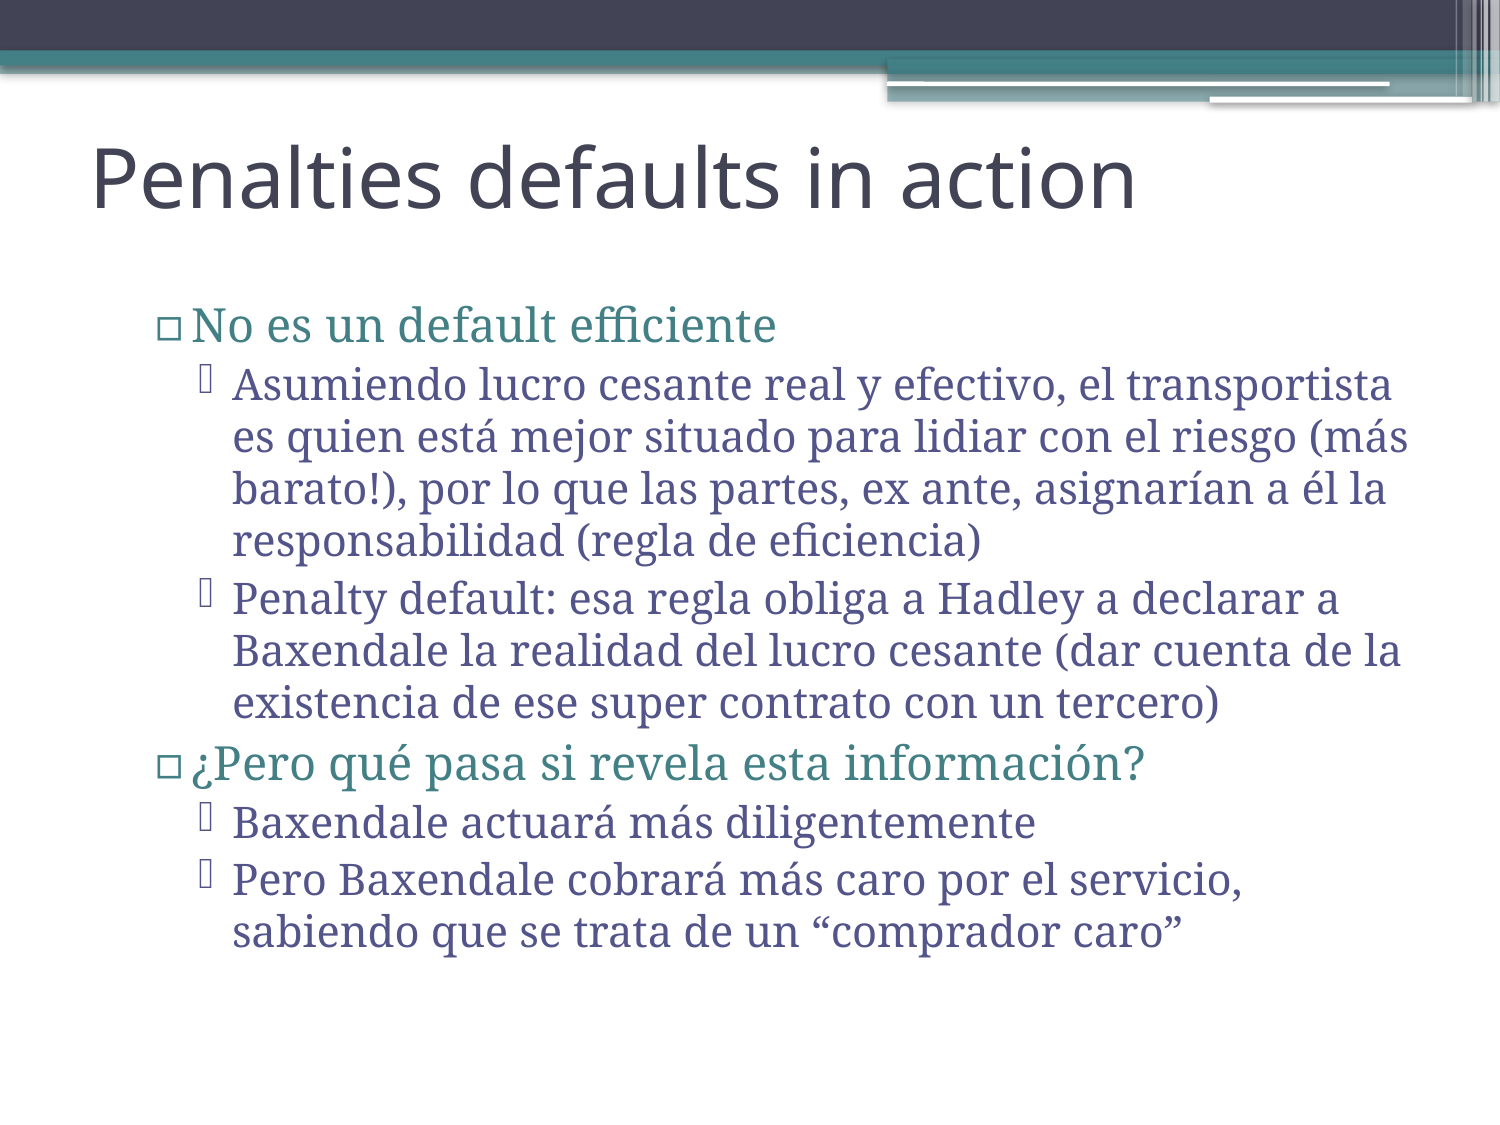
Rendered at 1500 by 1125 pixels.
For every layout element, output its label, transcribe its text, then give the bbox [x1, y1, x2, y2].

list No es un default efficiente Asumiendo lucro cesante real y efectivo, el transportista es quien está mejor situado para lidiar con el riesgo (más barato!), por lo que las partes, ex ante, asignarían a él la responsabilidad (regla de eficiencia) Penalty default: esa regla obliga a Hadley a declarar a Baxendale la realidad del lucro cesante (dar cuenta de la existencia de ese super contrato con un tercero) ¿Pero qué pasa si revela esta información? Baxendale actuará más diligentemente Pero Baxendale cobrará más caro por el servicio, sabiendo que se trata de un “comprador caro” [75, 287, 1425, 1004]
title Penalties defaults in action [75, 87, 1425, 263]
